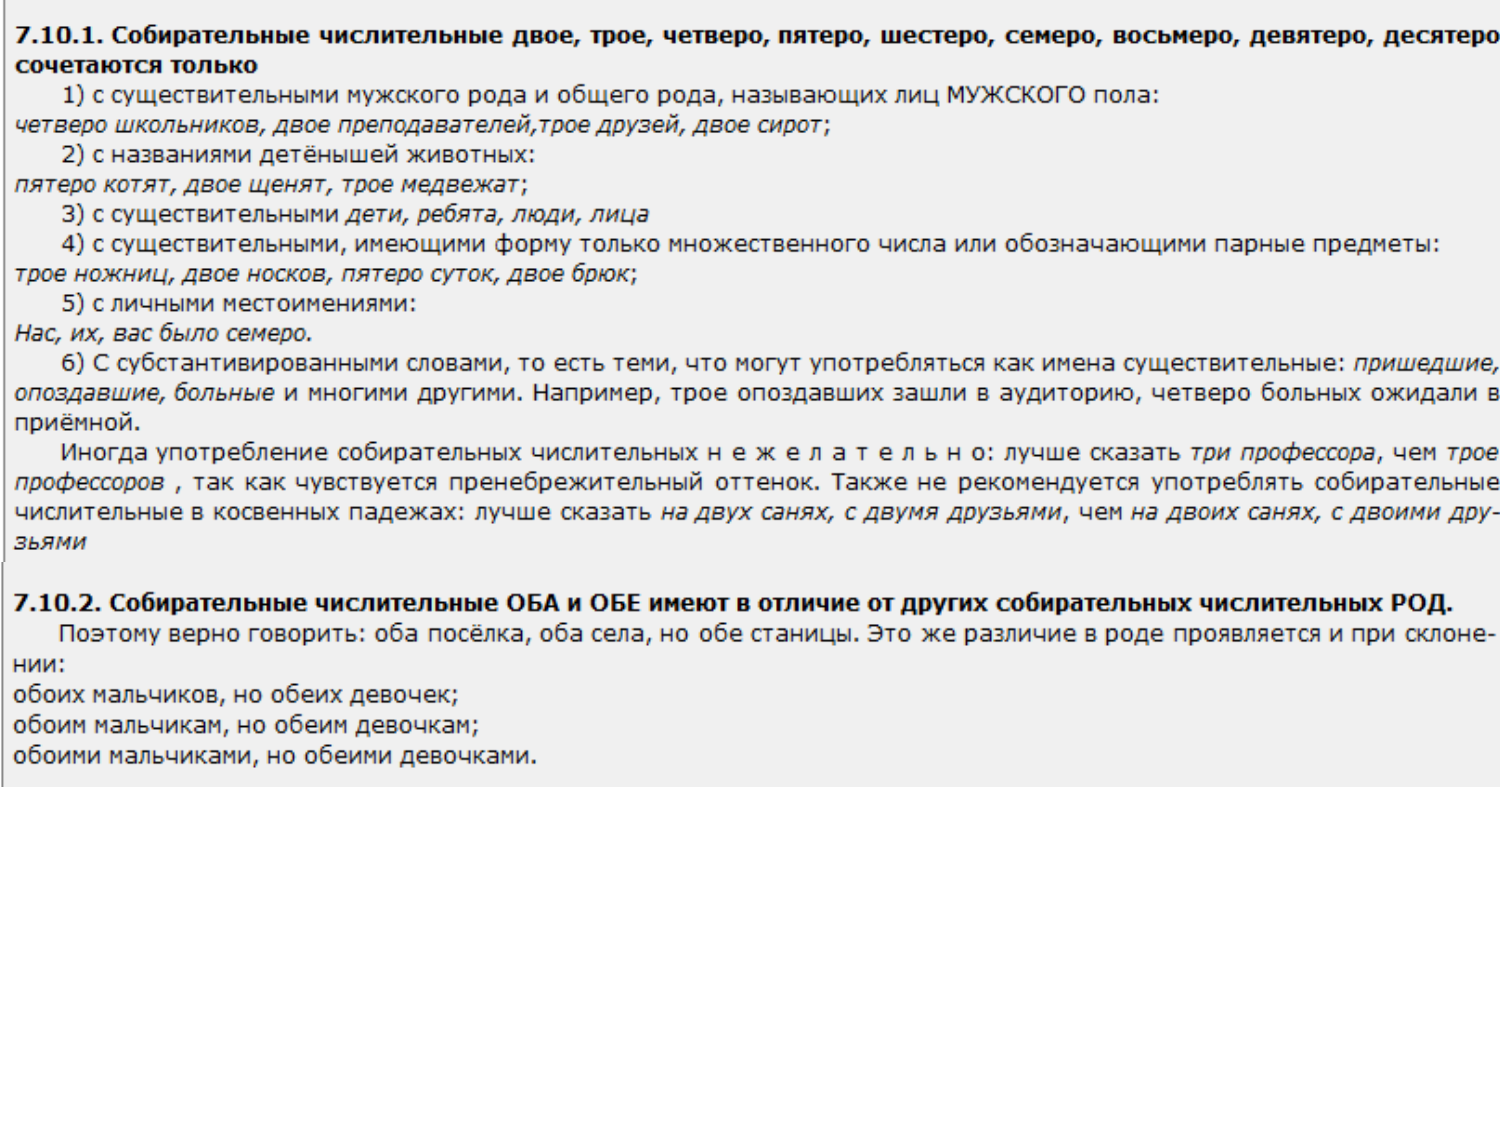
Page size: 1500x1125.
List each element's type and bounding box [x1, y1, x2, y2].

picture [0, 0, 1500, 788]
